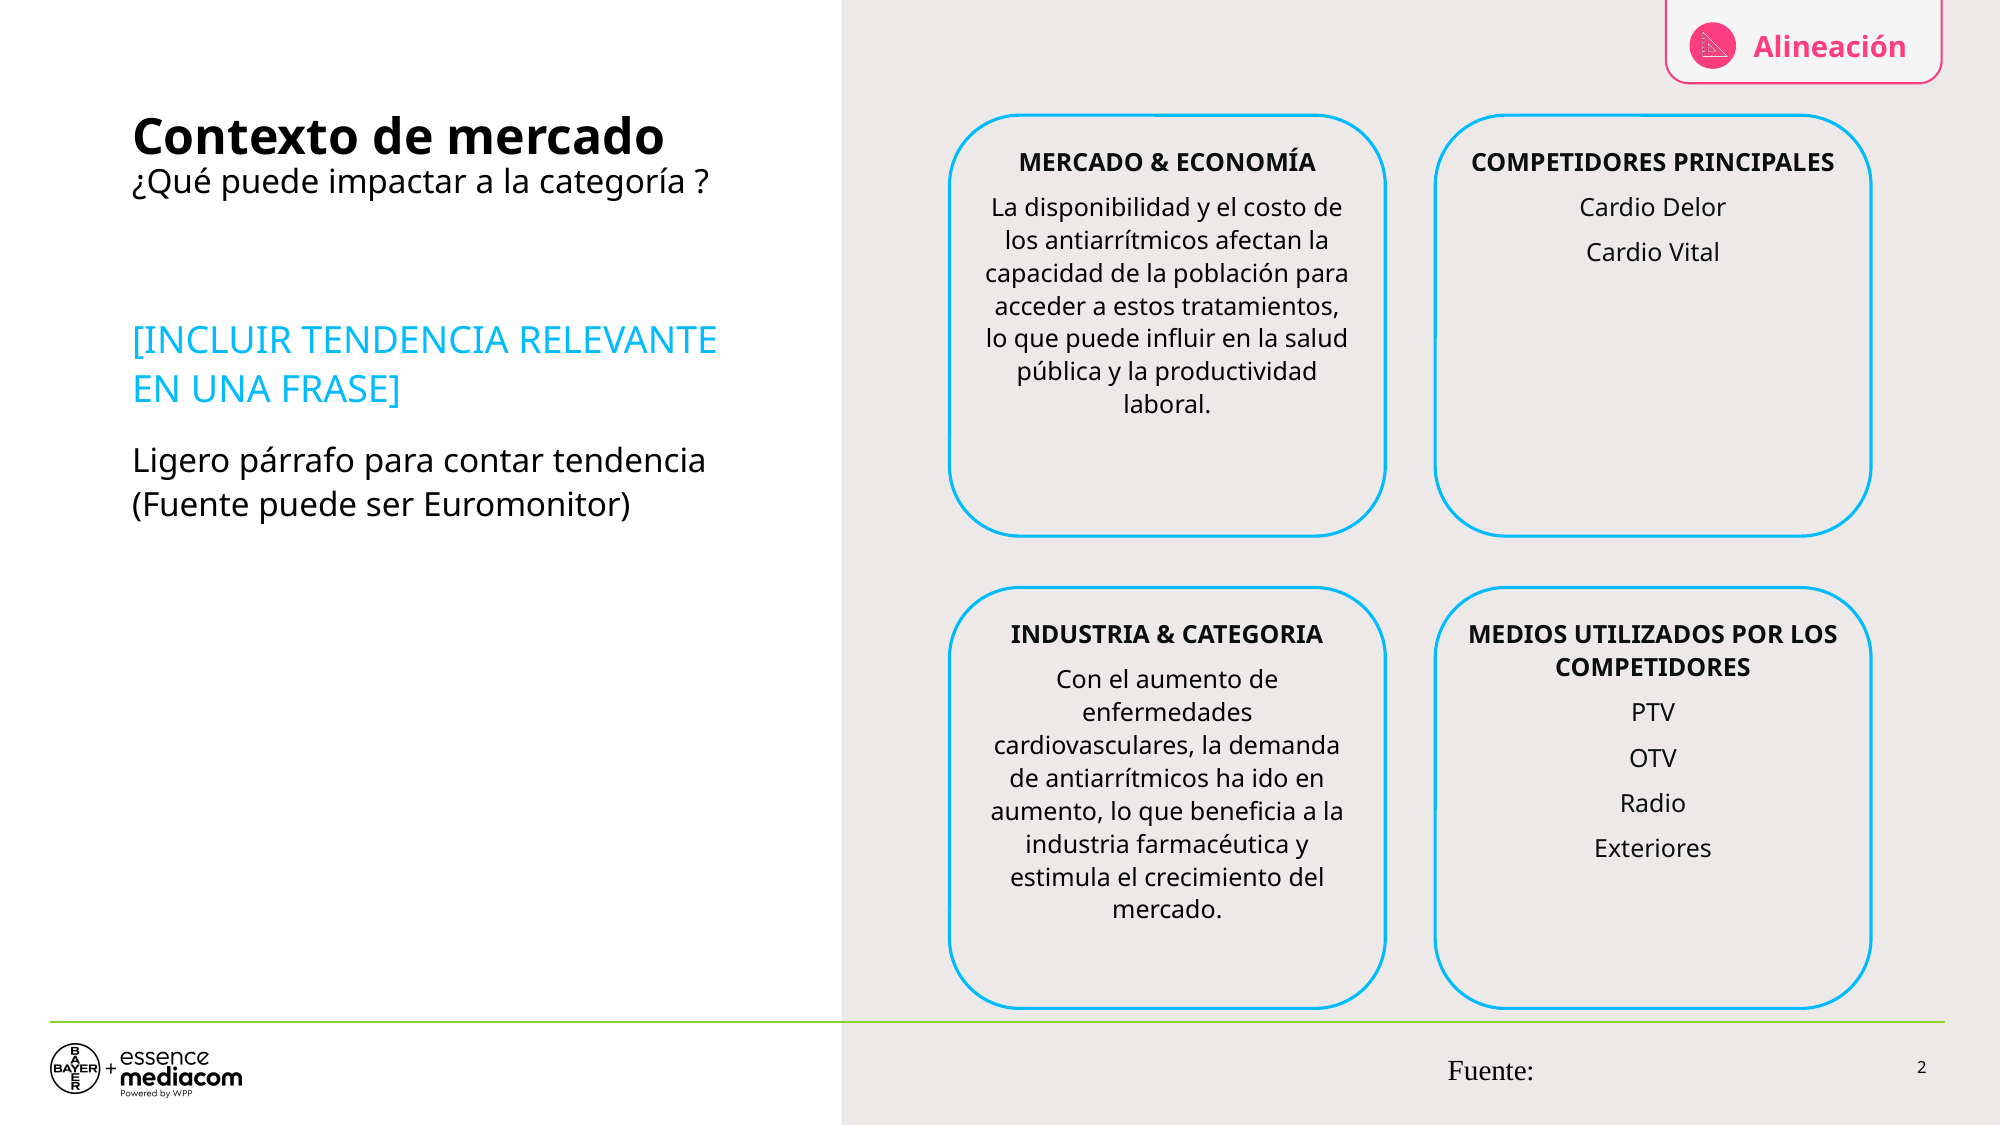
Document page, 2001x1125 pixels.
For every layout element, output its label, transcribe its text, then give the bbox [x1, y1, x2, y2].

text_box COMPETIDORES PRINCIPALES Cardio Delor Cardio Vital [1435, 115, 1872, 537]
footer Fuente: [1122, 1034, 1860, 1104]
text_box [1689, 20, 1927, 71]
title Contexto de mercado ¿Qué puede impactar a la categoría ? [116, 103, 824, 282]
picture [50, 1043, 242, 1098]
text_box MERCADO & ECONOMÍA La disponibilidad y el costo de los antiarrítmicos afectan la capacidad de la población para acceder a estos tratamientos, lo que puede influir en la salud pública y la productividad laboral. [949, 115, 1386, 537]
text_box INDUSTRIA & CATEGORIA Con el aumento de enfermedades cardiovasculares, la demanda de antiarrítmicos ha ido en aumento, lo que beneficia a la industria farmacéutica y estimula el crecimiento del mercado. [949, 587, 1386, 1009]
list [INCLUIR TENDENCIA RELEVANTE EN UNA FRASE] Ligero párrafo para contar tendencia (Fuente puede ser Euromonitor) [116, 303, 777, 967]
text_box MEDIOS UTILIZADOS POR LOS COMPETIDORES PTV OTV Radio Exteriores [1435, 587, 1872, 1009]
text_box [1665, 0, 1942, 84]
slide_number 2 [1860, 1034, 1942, 1104]
